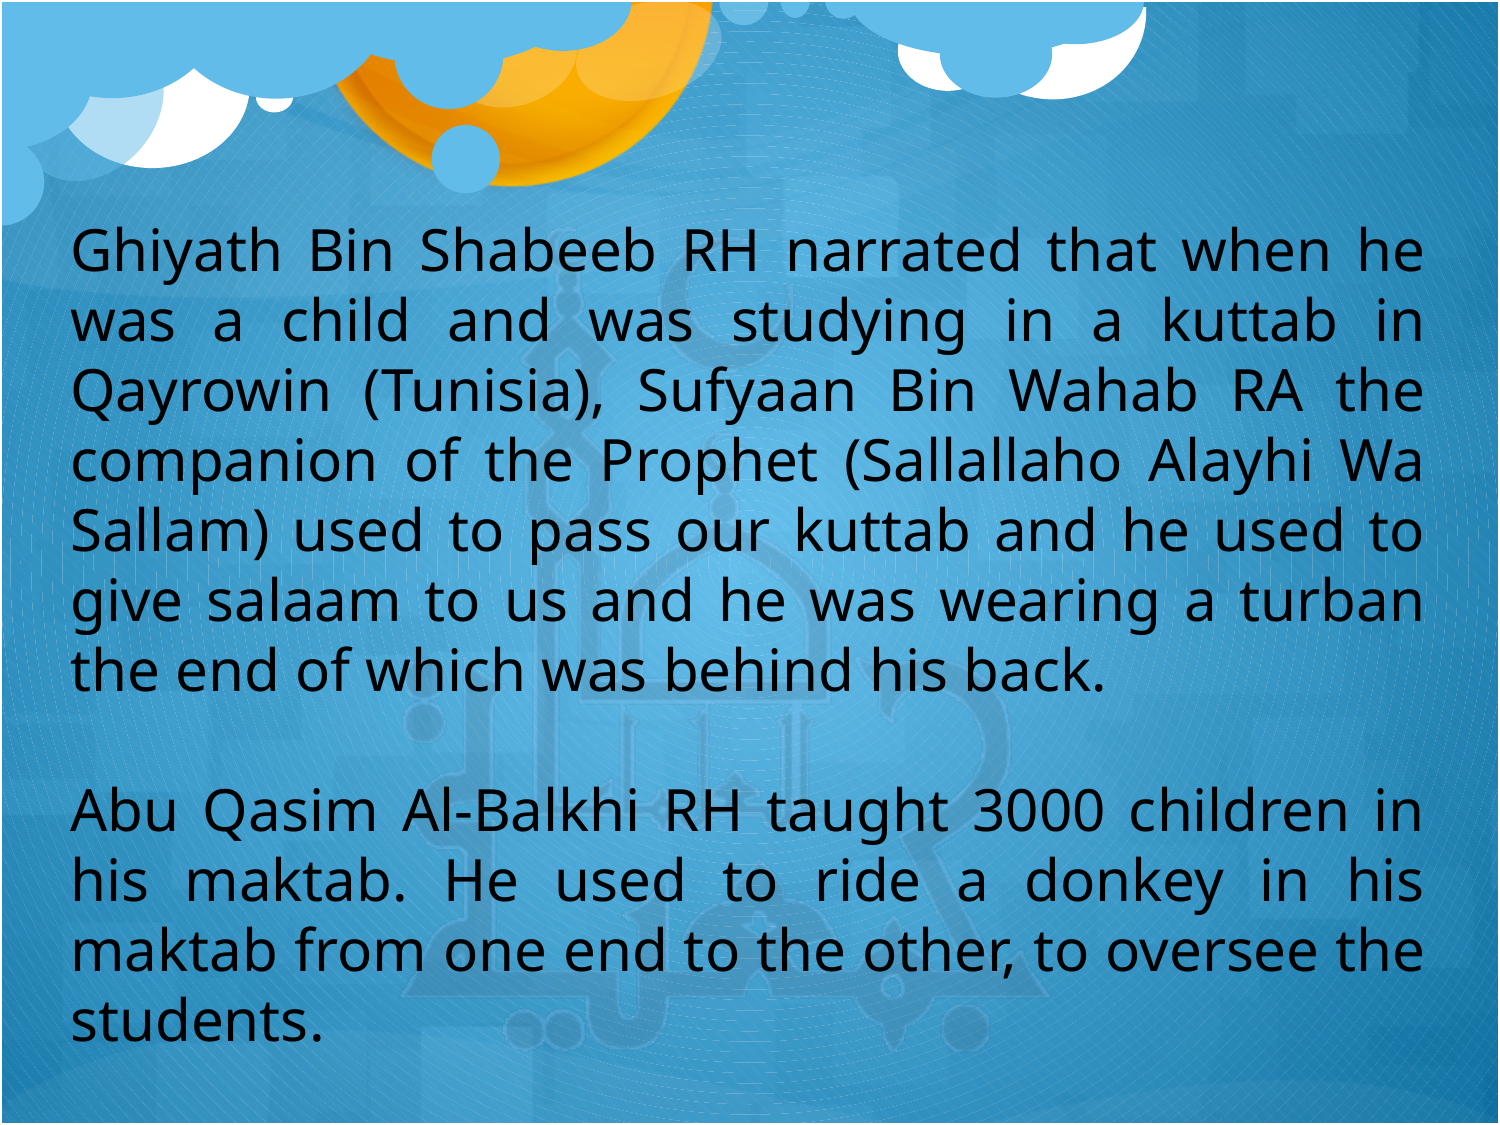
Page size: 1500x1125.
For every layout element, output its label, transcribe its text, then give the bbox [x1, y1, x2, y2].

text_box Ghiyath Bin Shabeeb RH narrated that when he was a child and was studying in a kuttab in Qayrowin (Tunisia), Sufyaan Bin Wahab RA the companion of the Prophet (Sallallaho Alayhi Wa Sallam) used to pass our kuttab and he used to give salaam to us and he was wearing a turban the end of which was behind his back. Abu Qasim Al-Balkhi RH taught 3000 children in his maktab. He used to ride a donkey in his maktab from one end to the other, to oversee the students. [55, 205, 1441, 1125]
picture [2, 2, 1498, 1123]
